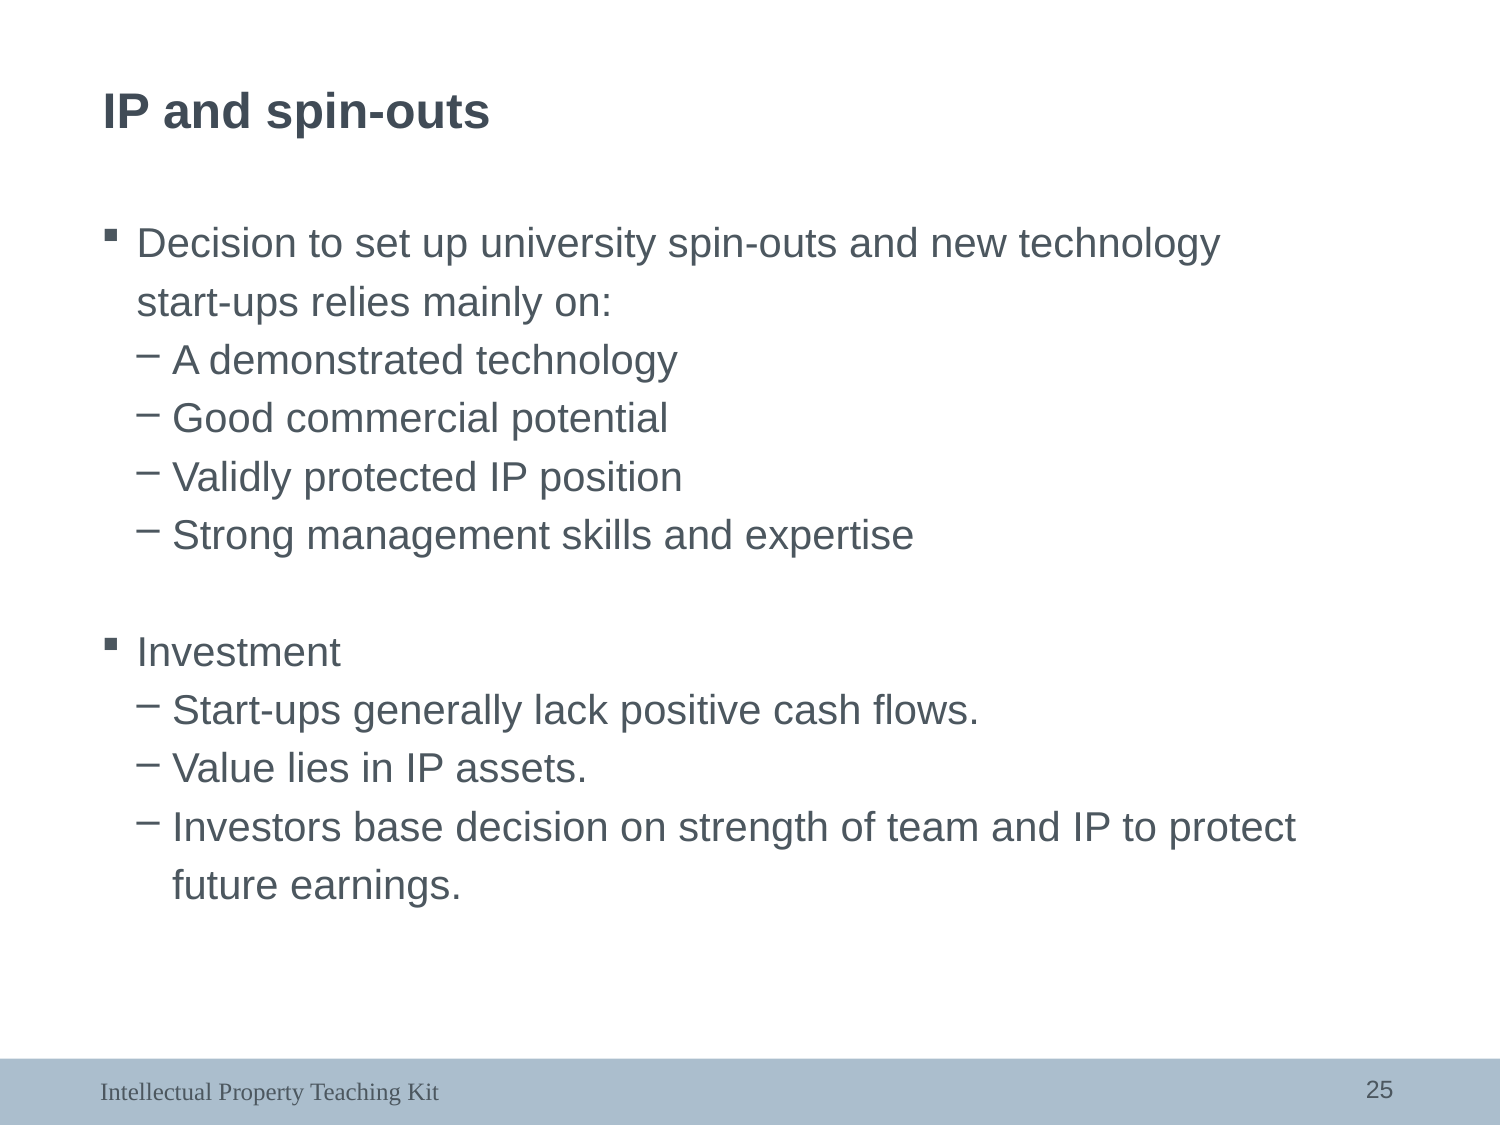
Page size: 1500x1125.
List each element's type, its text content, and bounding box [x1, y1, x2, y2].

text_box Decision to set up university spin-outs and new technology start-ups relies mainly on: A demonstrated technology Good commercial potential Validly protected IP position Strong management skills and expertise Investment Start-ups generally lack positive cash flows. Value lies in IP assets. Investors base decision on strength of team and IP to protect future earnings. [86, 200, 1380, 768]
footer Intellectual Property Teaching Kit [100, 1074, 988, 1125]
text_box 25 [1269, 1070, 1394, 1106]
title IP and spin-outs [87, 70, 1388, 225]
